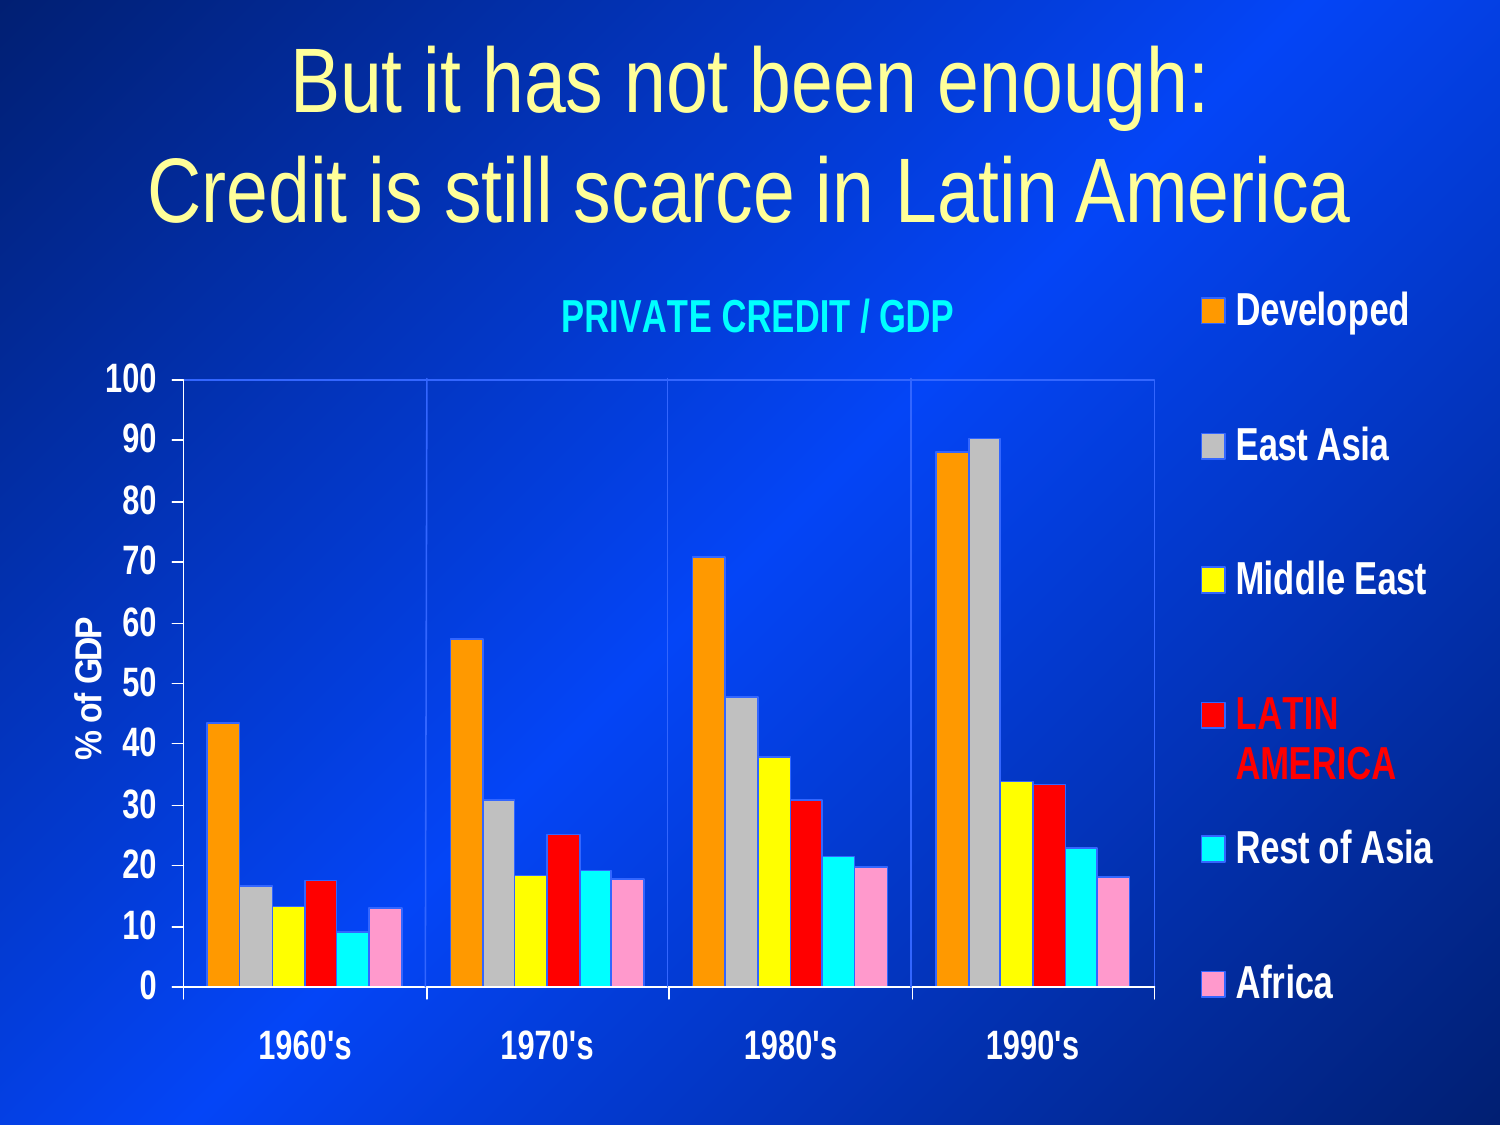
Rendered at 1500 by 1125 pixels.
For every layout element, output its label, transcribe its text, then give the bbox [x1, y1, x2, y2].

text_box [47, 249, 1471, 1094]
title But it has not been enough: Credit is still scarce in Latin America [112, 37, 1388, 226]
